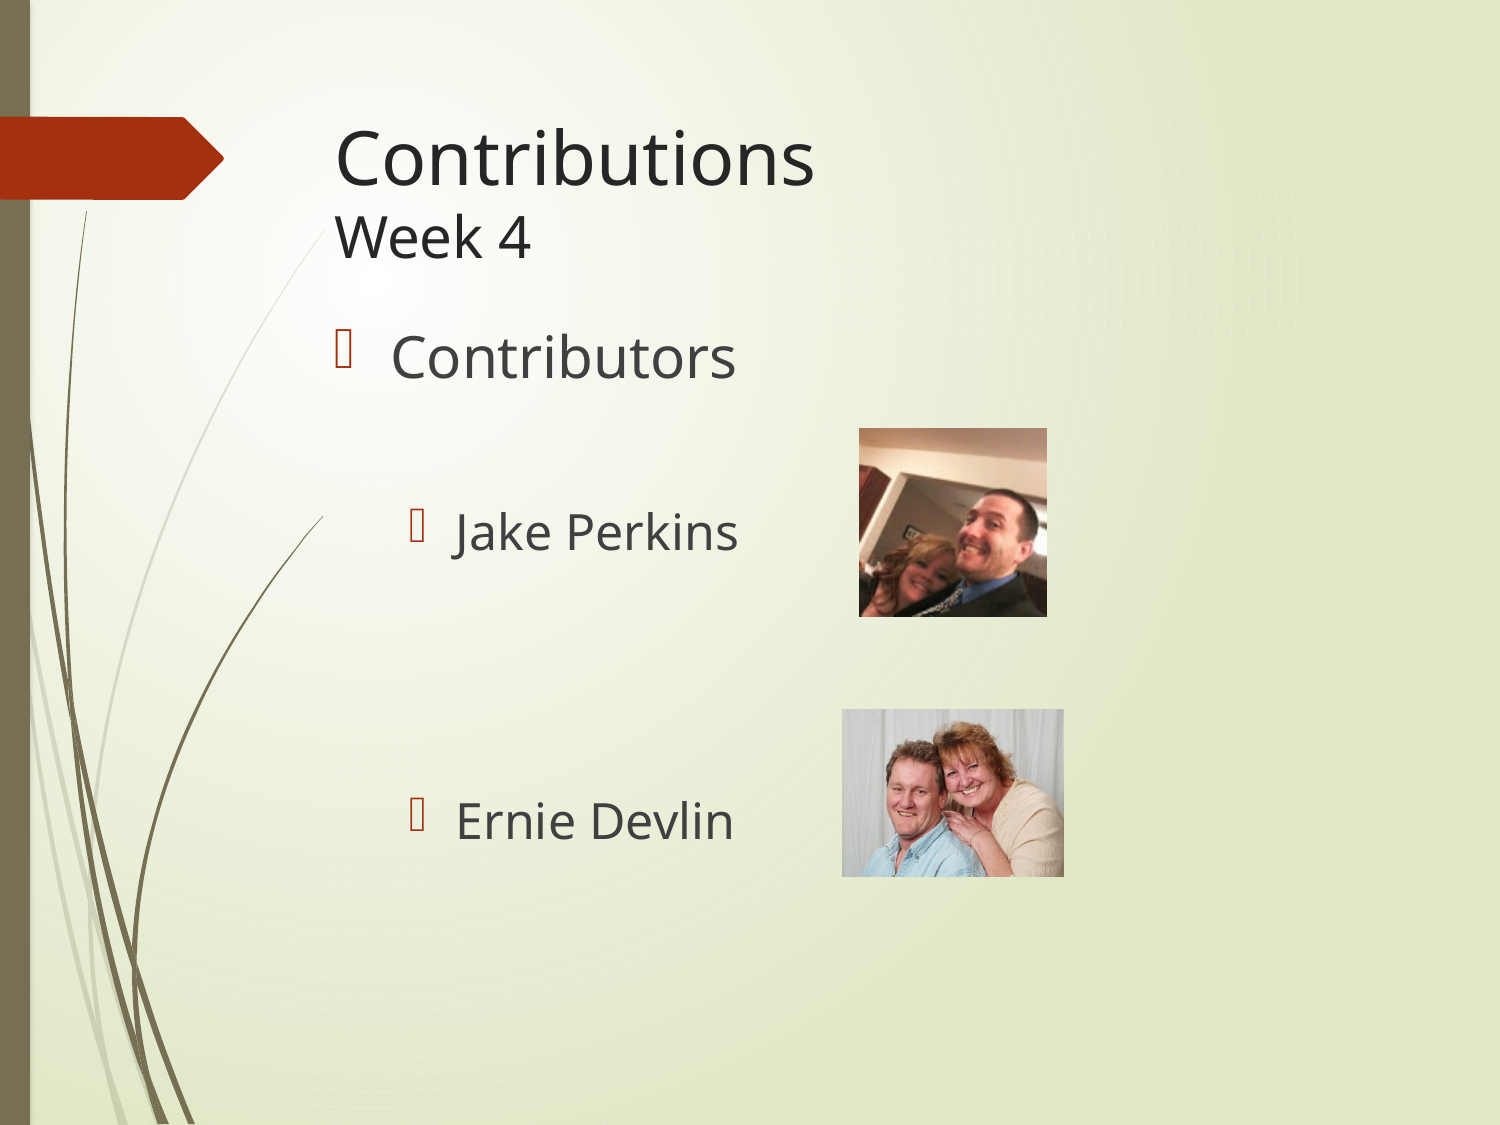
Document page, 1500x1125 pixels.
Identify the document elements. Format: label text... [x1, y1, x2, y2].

picture [841, 709, 1065, 877]
list Contributors Jake Perkins Ernie Devlin [318, 312, 1400, 970]
title Contributions Week 4 [319, 102, 1400, 312]
picture [859, 428, 1048, 617]
